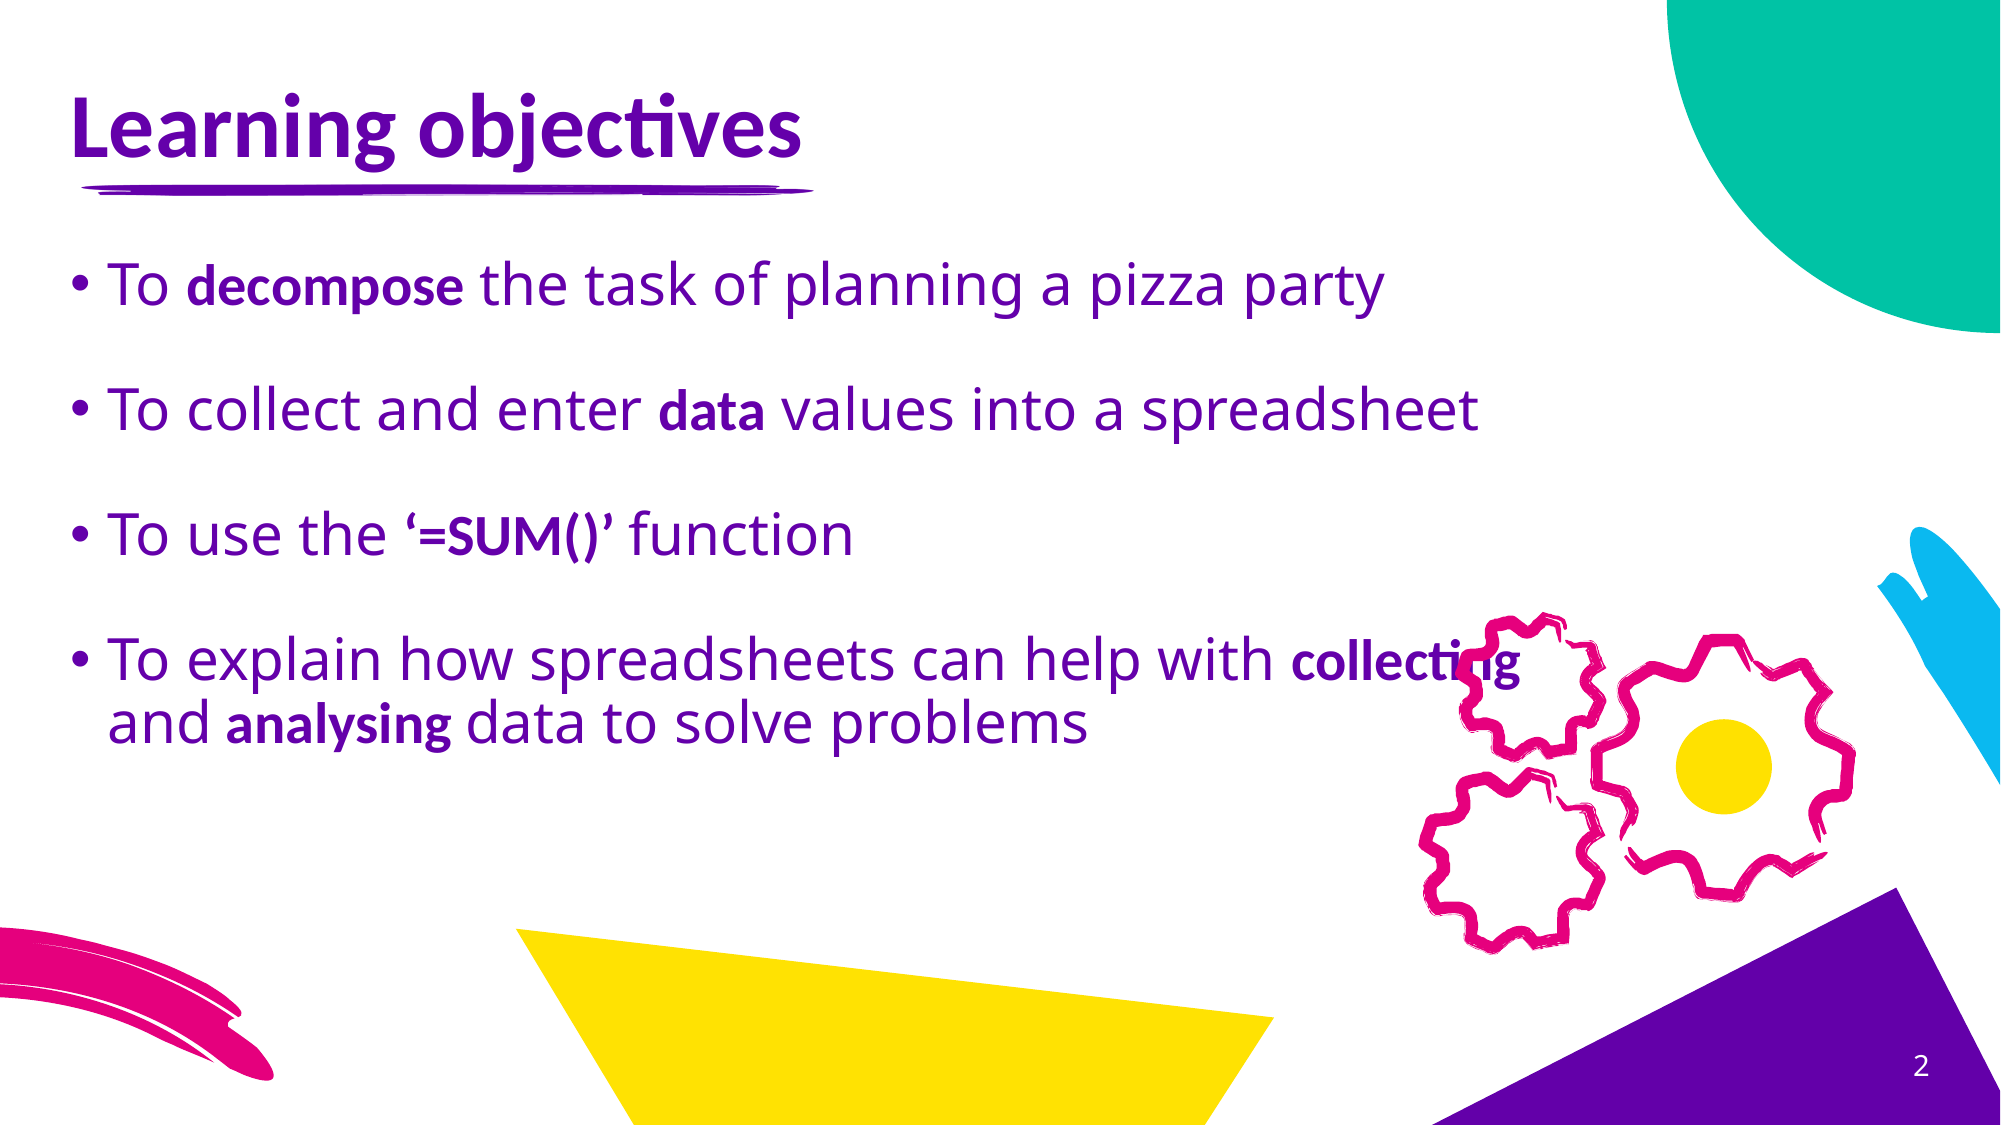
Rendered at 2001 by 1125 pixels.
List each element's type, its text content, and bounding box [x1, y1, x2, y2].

title Learning objectives [55, 30, 1072, 226]
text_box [1418, 611, 1856, 955]
slide_number 2 [1673, 1037, 1945, 1097]
list To decompose the task of planning a pizza party To collect and enter data values into a spreadsheet To use the ‘=SUM()’ function To explain how spreadsheets can help with collecting and analysing data to solve problems [55, 247, 1758, 934]
